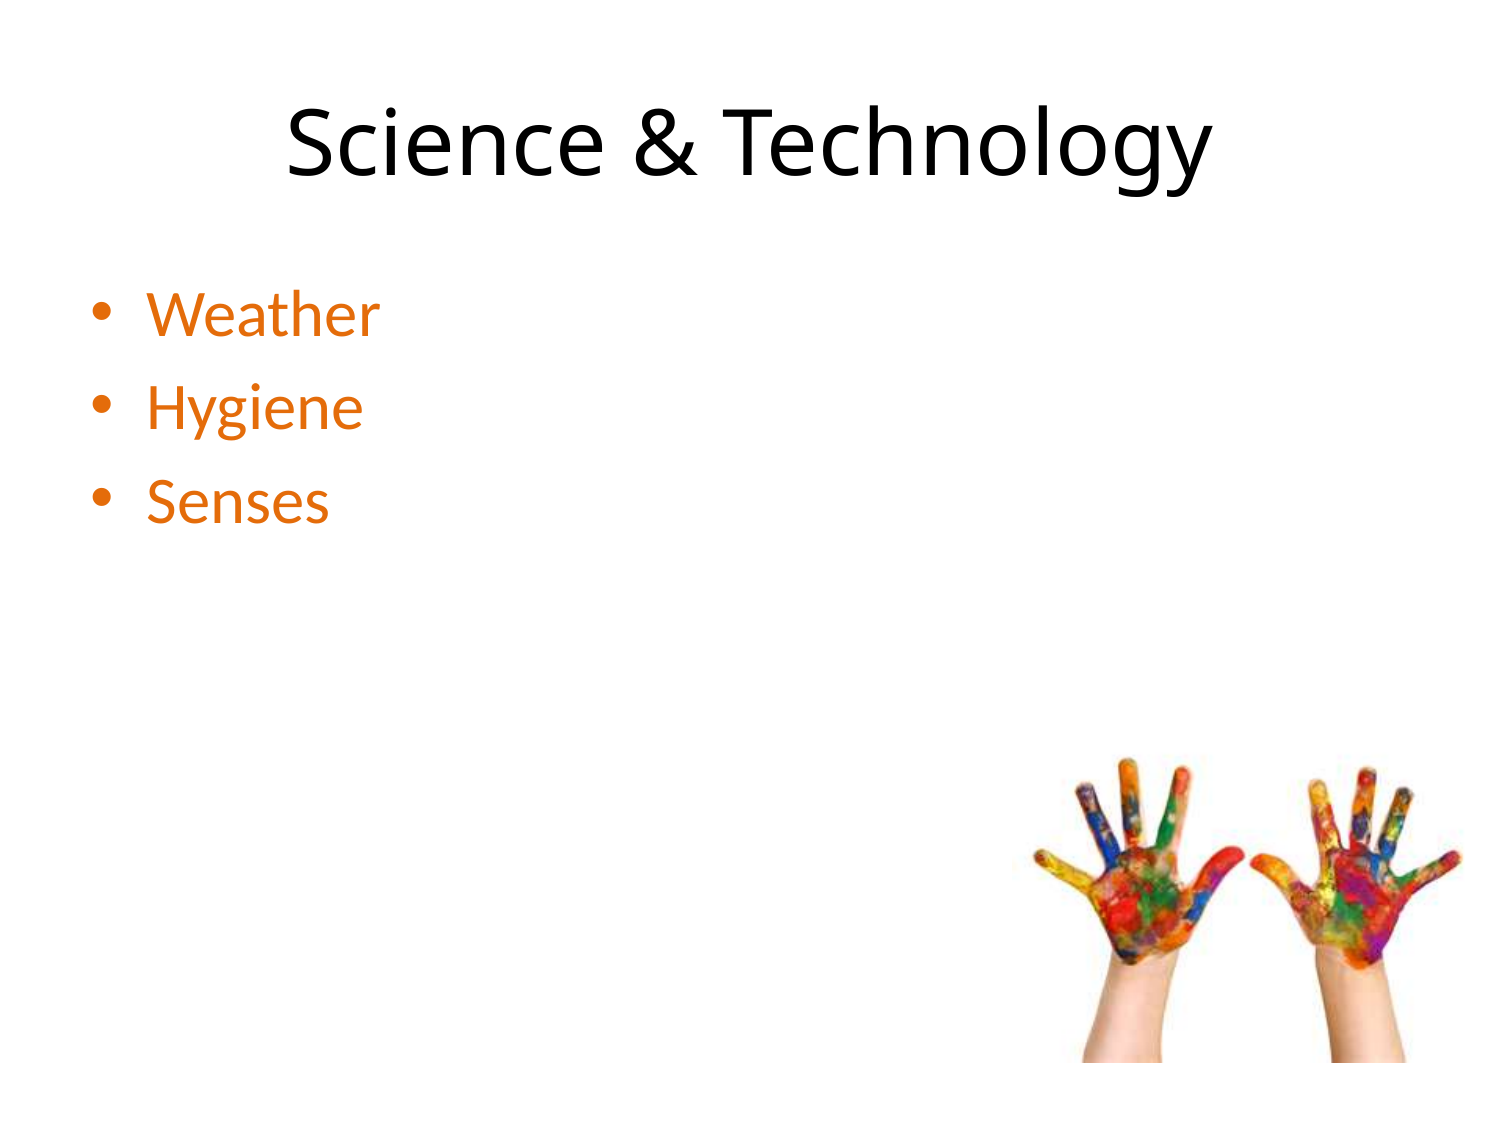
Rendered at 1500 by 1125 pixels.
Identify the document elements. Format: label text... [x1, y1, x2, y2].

list Weather Hygiene Senses [75, 262, 1425, 1005]
title Science & Technology [75, 45, 1425, 233]
picture [1012, 729, 1482, 1064]
